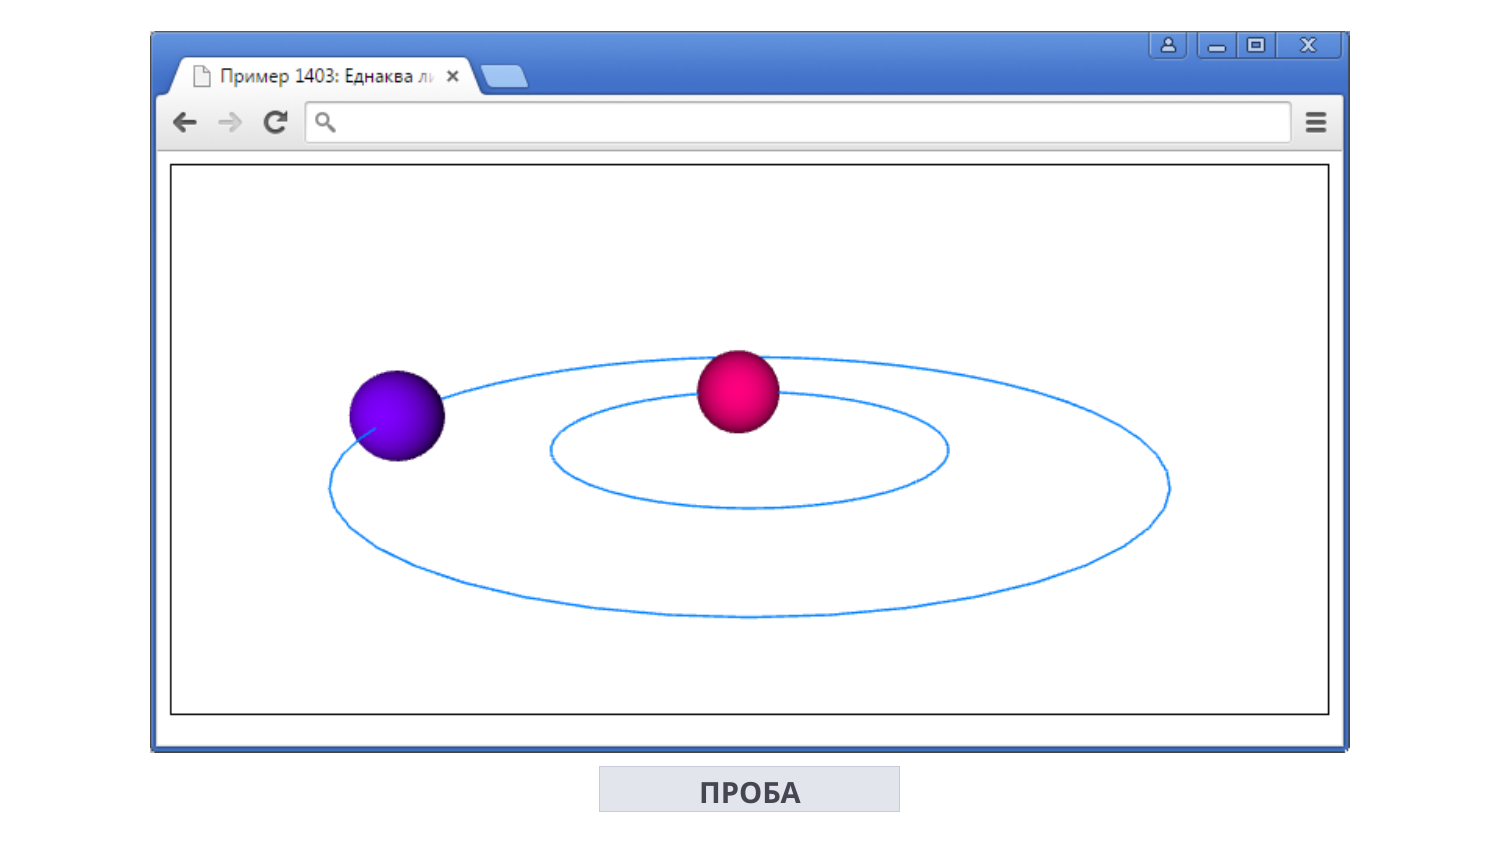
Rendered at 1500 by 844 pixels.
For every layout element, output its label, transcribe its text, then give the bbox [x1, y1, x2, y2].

text_box ПРОБА [599, 766, 900, 812]
picture [149, 31, 1351, 753]
